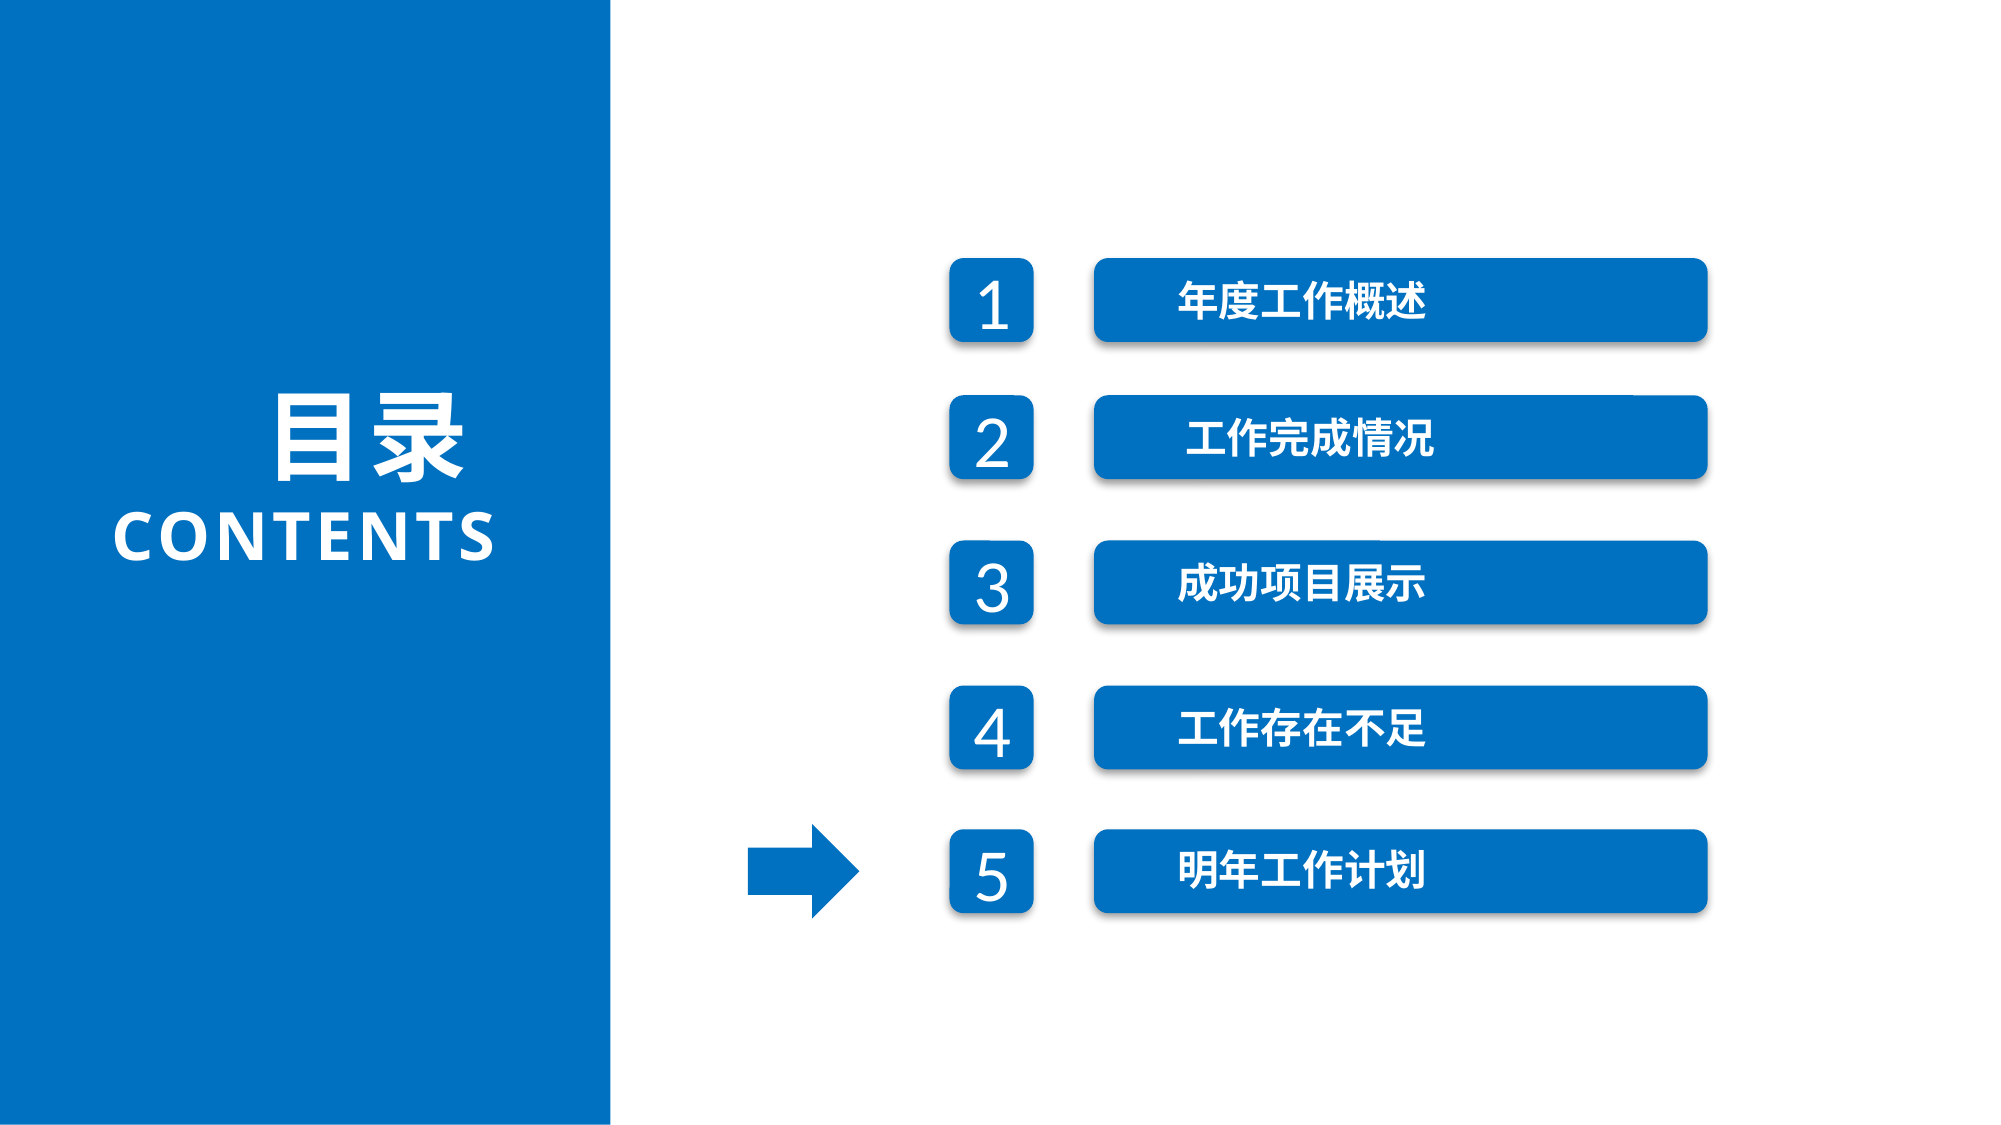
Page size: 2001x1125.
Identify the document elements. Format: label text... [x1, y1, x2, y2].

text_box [1093, 394, 1708, 480]
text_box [1093, 829, 1708, 914]
text_box 目录 CONTENTS [55, 364, 516, 584]
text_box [1093, 540, 1708, 625]
text_box 5 [947, 827, 1036, 916]
text_box 2 [947, 393, 1036, 482]
text_box 3 [947, 538, 1036, 627]
text_box 1 [947, 255, 1036, 345]
text_box [745, 822, 862, 921]
text_box [0, 0, 612, 1125]
text_box 4 [947, 683, 1036, 772]
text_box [1093, 685, 1708, 770]
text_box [1093, 257, 1708, 343]
